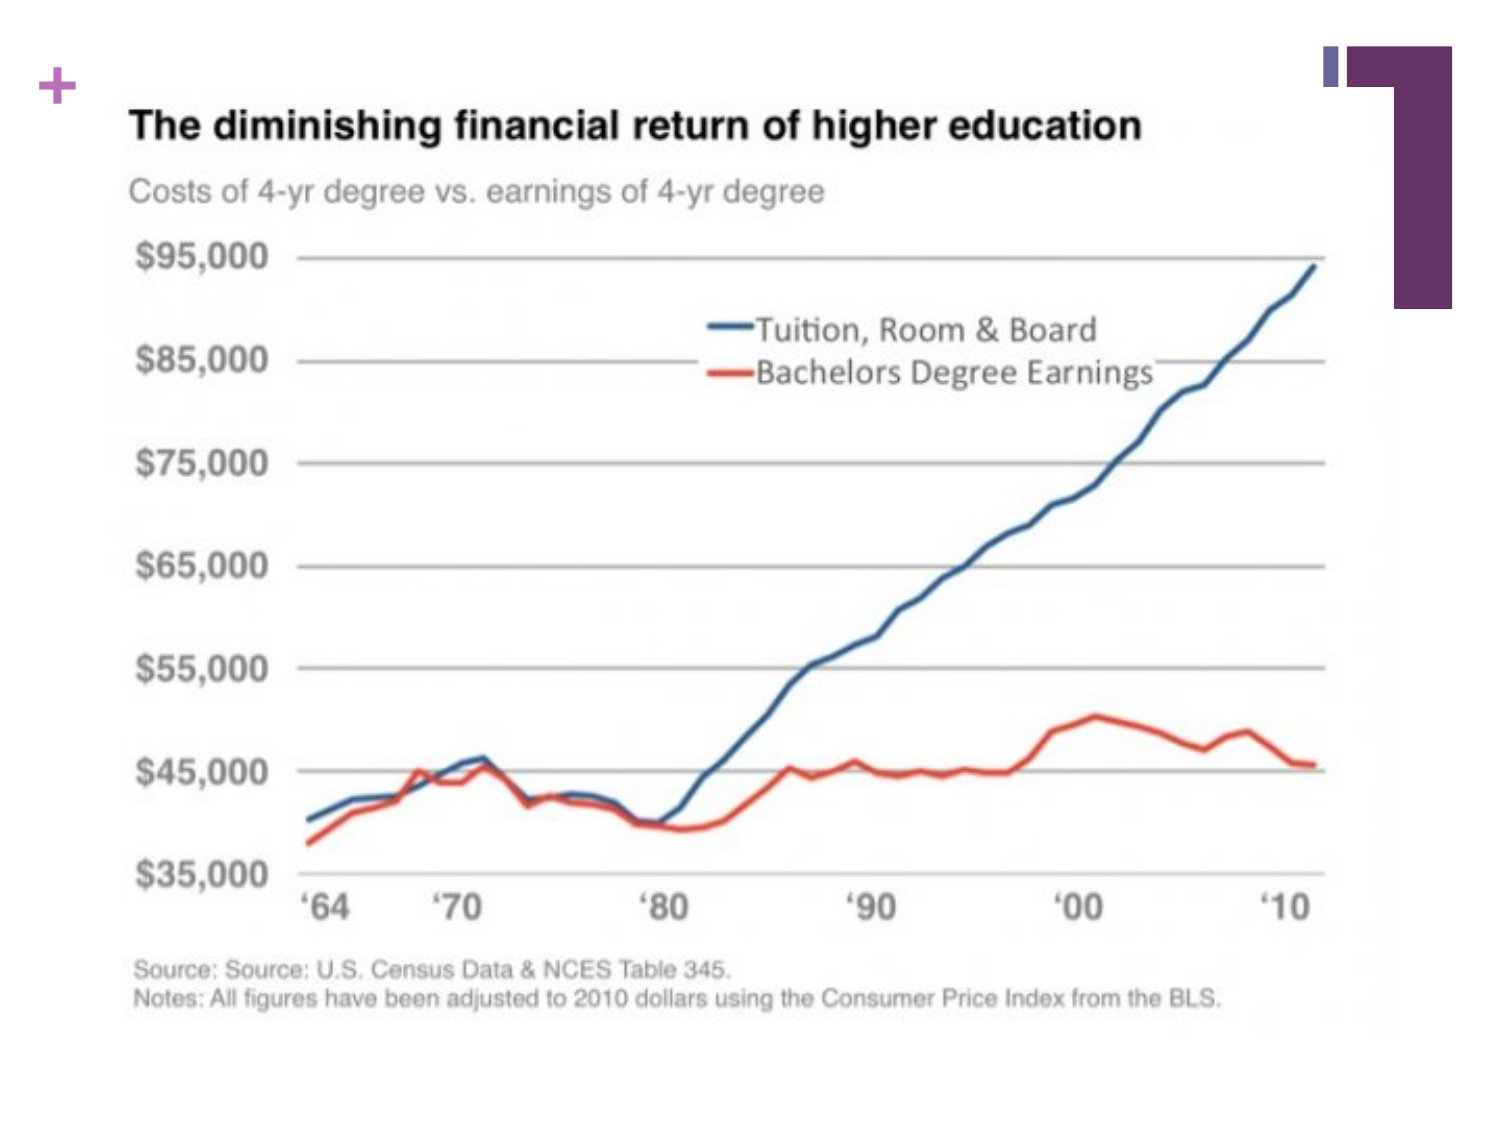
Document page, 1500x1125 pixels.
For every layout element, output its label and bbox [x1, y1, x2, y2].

picture [105, 86, 1395, 1039]
